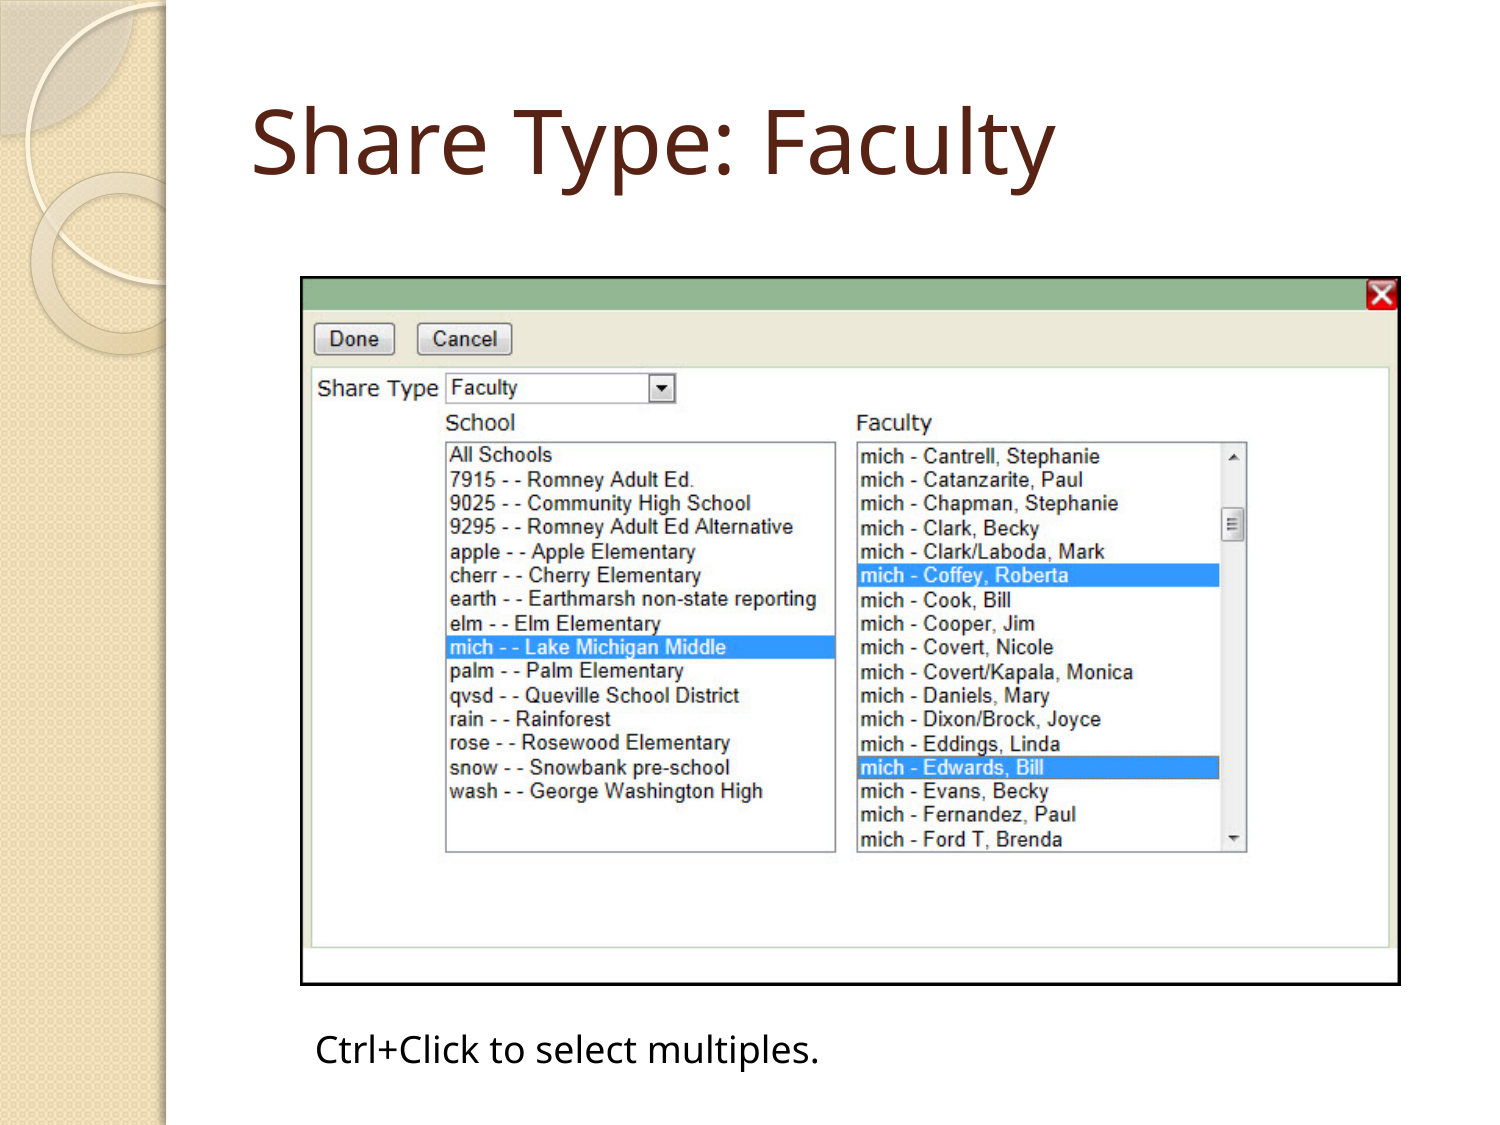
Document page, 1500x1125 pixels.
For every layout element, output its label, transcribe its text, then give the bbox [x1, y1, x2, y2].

text_box Ctrl+Click to select multiples. [299, 1018, 988, 1124]
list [300, 276, 1401, 987]
title Share Type: Faculty [235, 45, 1466, 233]
